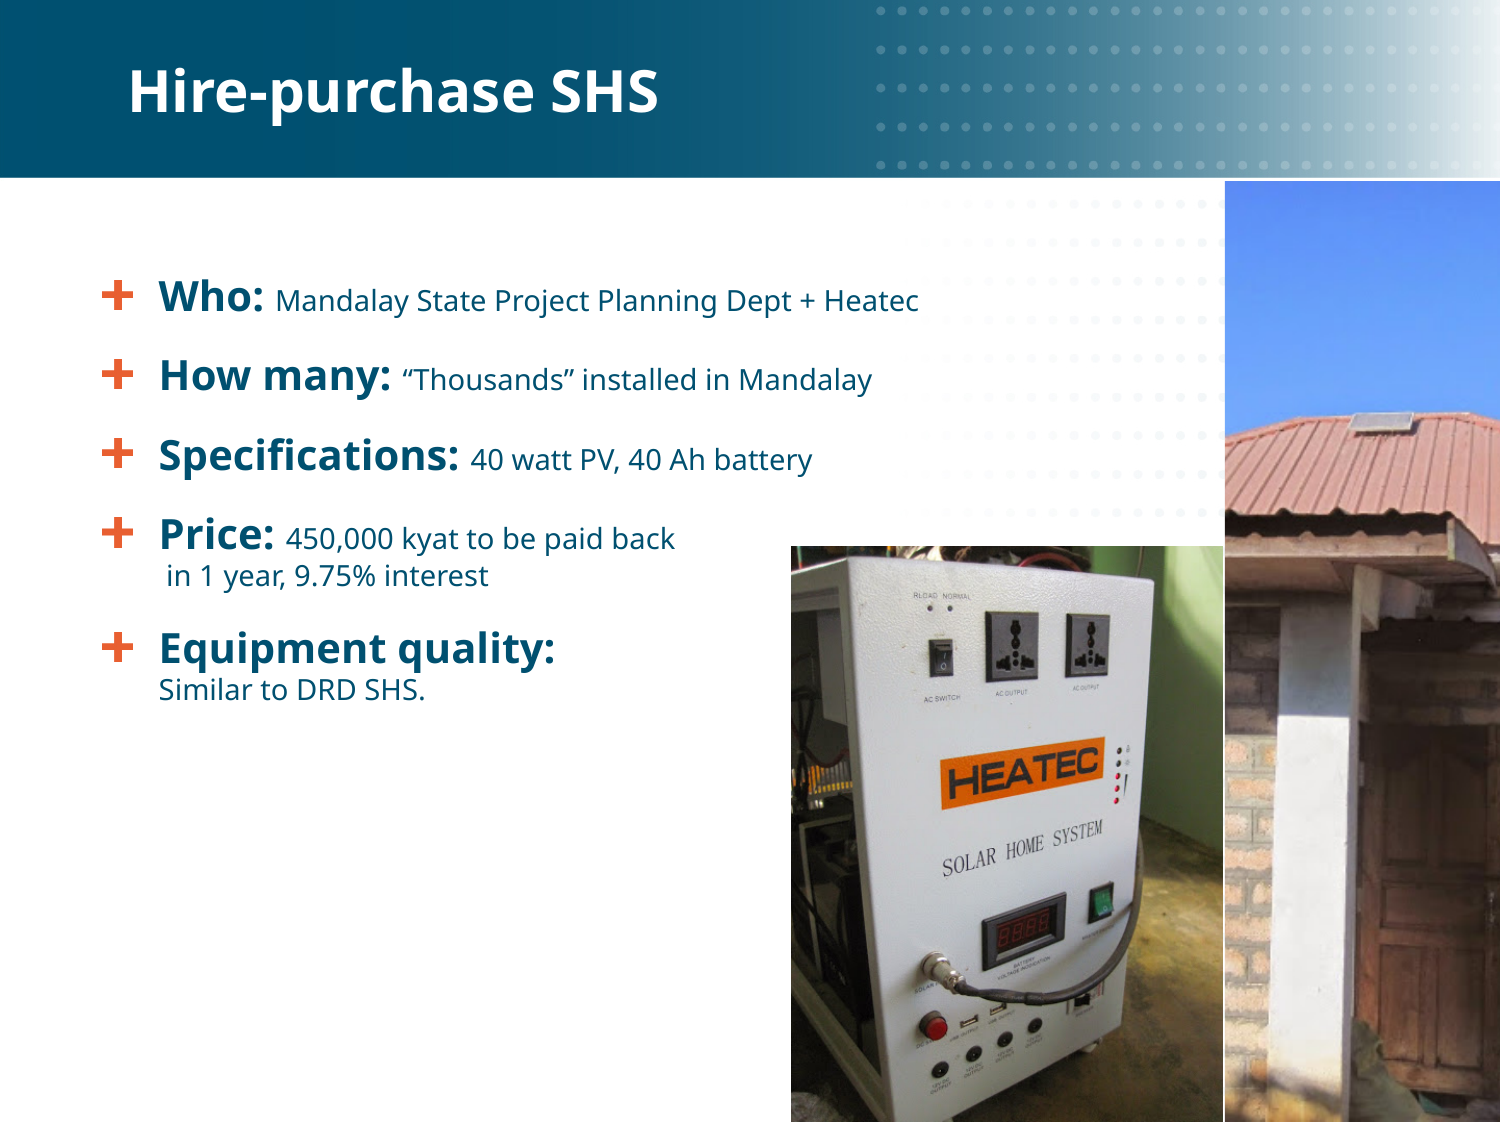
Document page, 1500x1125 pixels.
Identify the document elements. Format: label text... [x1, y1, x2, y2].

picture [0, 0, 1500, 1125]
title Hire-purchase SHS [112, 0, 1300, 184]
list Who: Mandalay State Project Planning Dept + Heatec How many: “Thousands” installed in Mandalay Specifications: 40 watt PV, 40 Ah battery Price: 450,000 kyat to be paid back in 1 year, 9.75% interest Equipment quality: Similar to DRD SHS. [87, 262, 1163, 1005]
